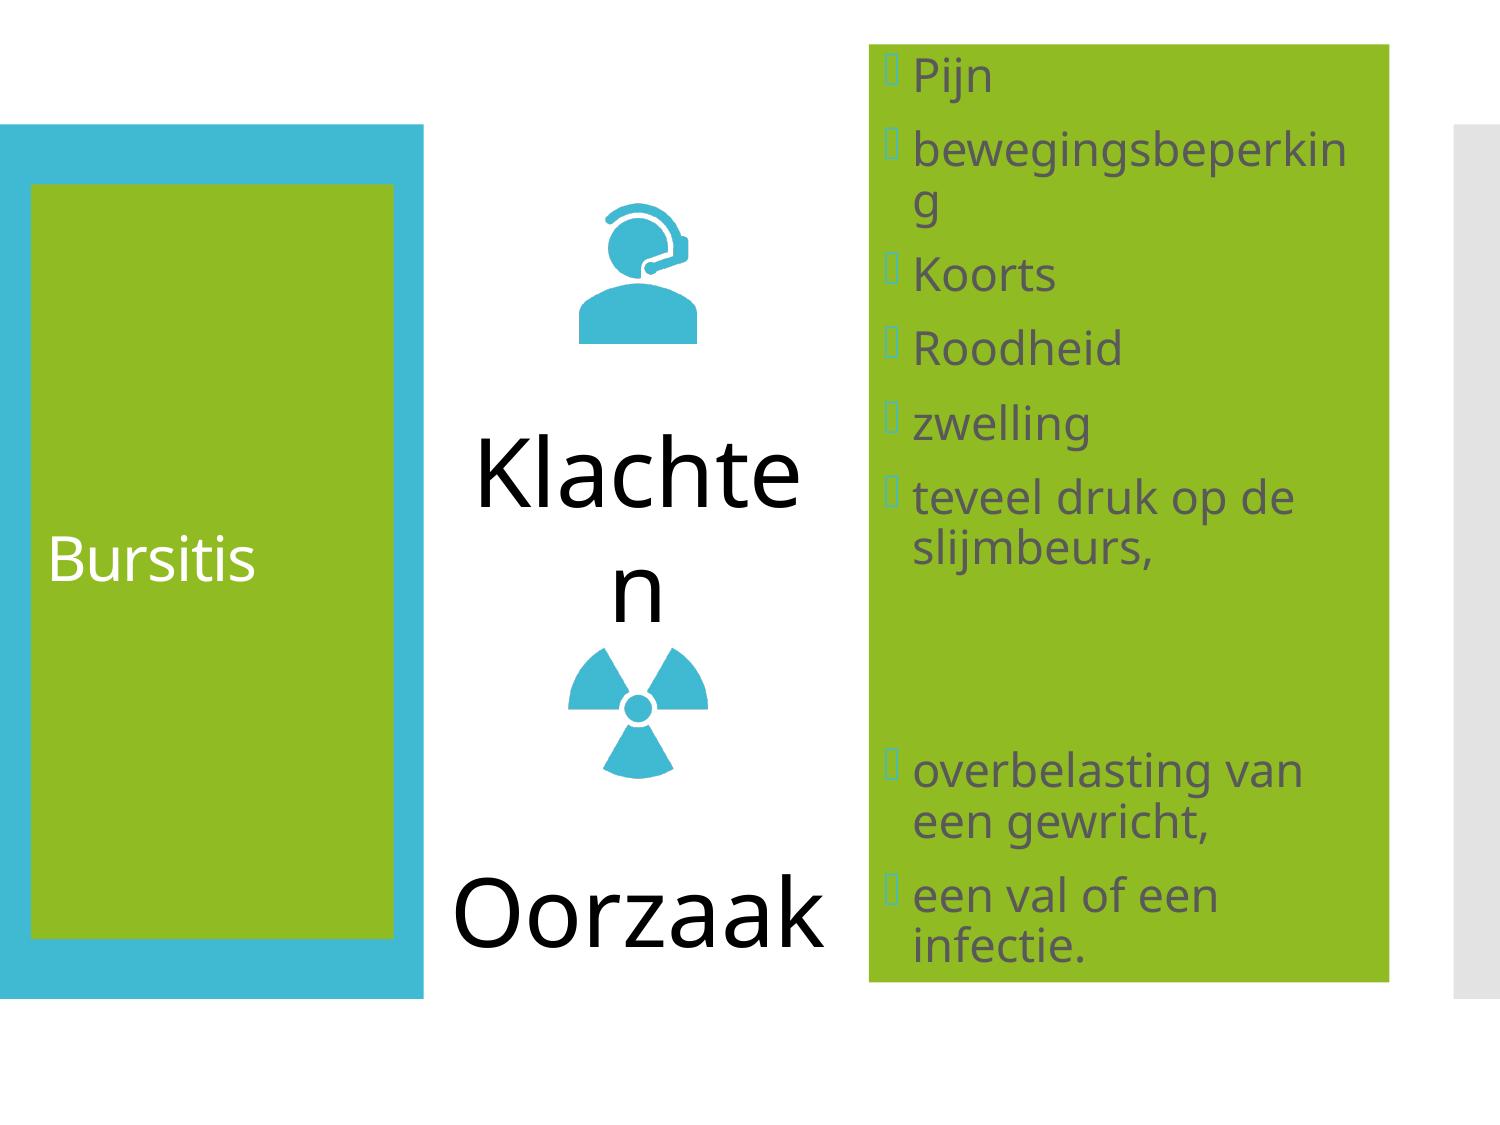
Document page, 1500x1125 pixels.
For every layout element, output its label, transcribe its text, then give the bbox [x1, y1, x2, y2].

title Bursitis [31, 184, 394, 940]
list Pijn bewegingsbeperking Koorts Roodheid zwelling teveel druk op de slijmbeurs, overbelasting van een gewricht, een val of een infectie. [868, 44, 1390, 983]
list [423, 157, 852, 999]
